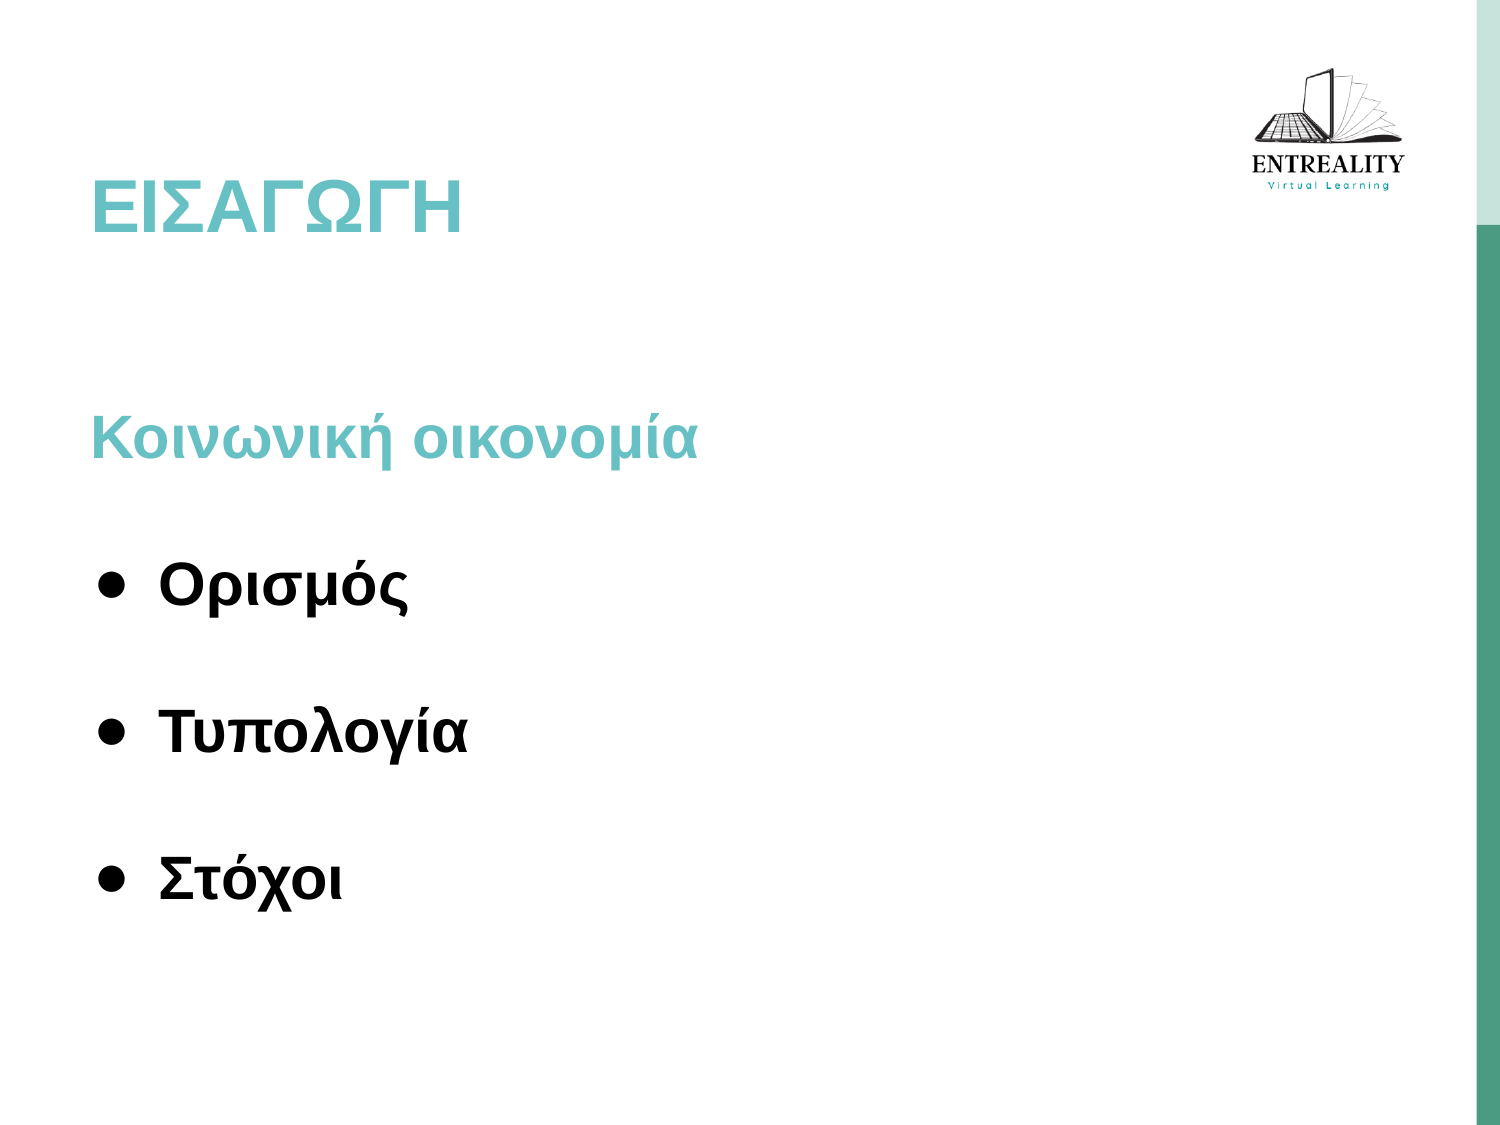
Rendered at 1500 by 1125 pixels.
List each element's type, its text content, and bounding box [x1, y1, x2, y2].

list Κοινωνική οικονομία Ορισμός Τυπολογία Στόχοι [75, 294, 1325, 1012]
picture [1198, 0, 1458, 259]
title ΕΙΣΑΓΩΓΗ [75, 30, 1025, 256]
